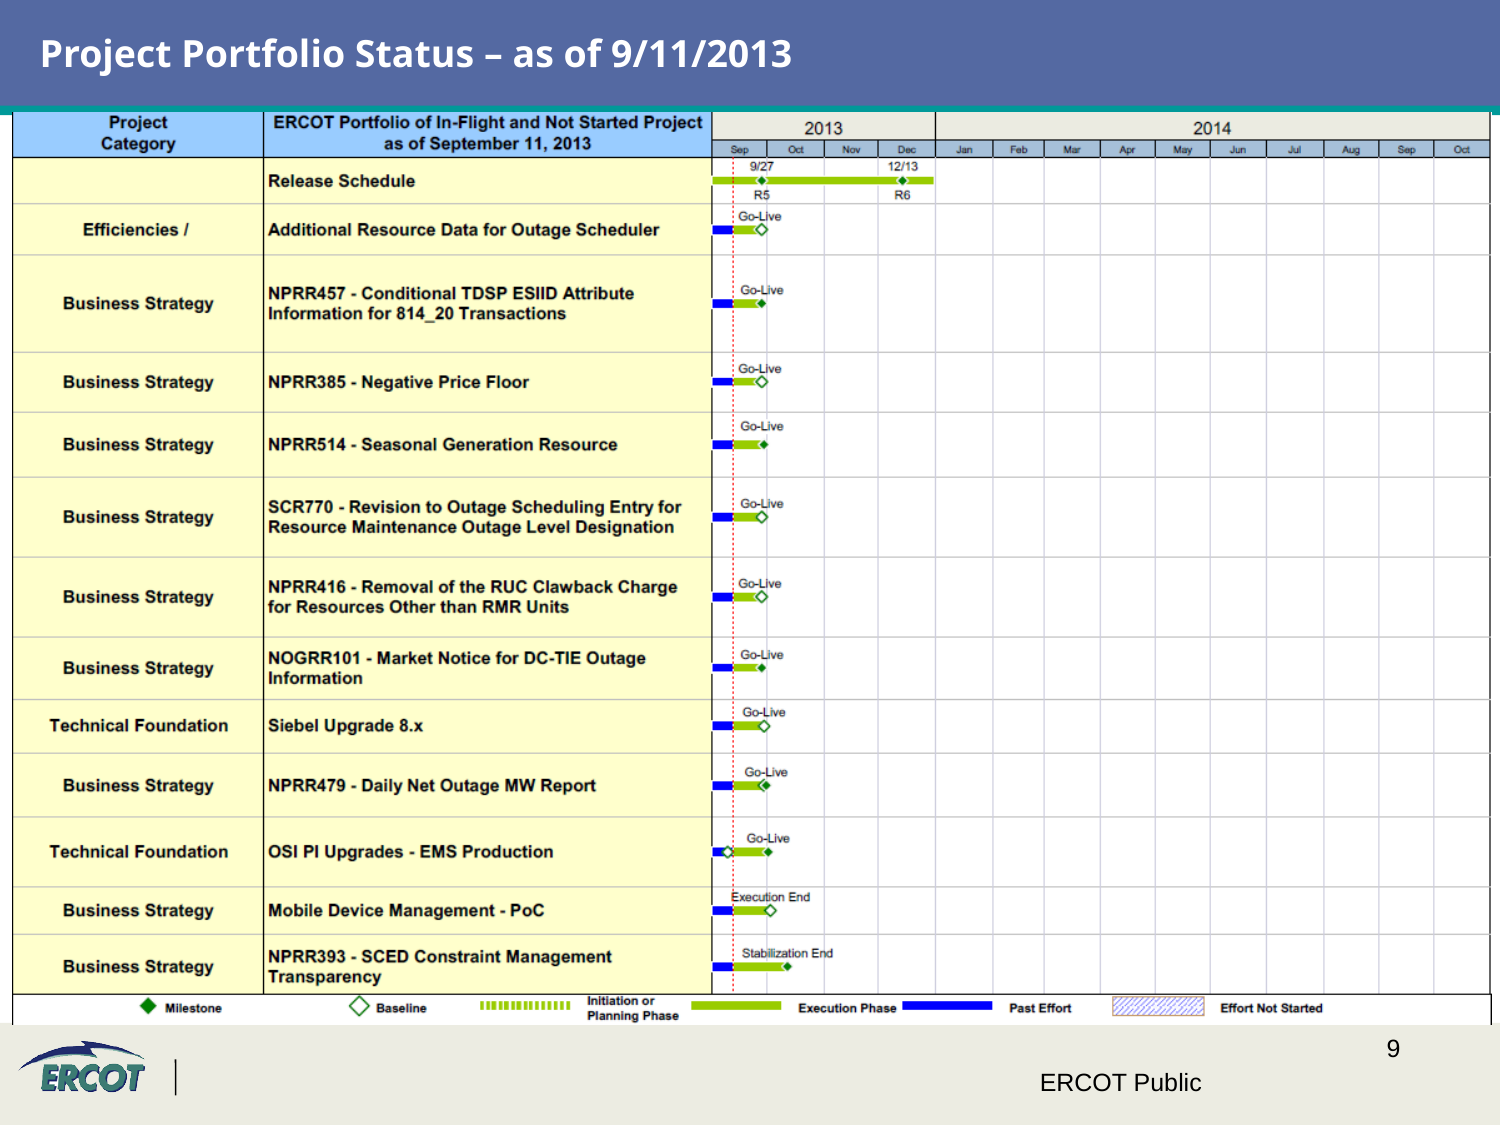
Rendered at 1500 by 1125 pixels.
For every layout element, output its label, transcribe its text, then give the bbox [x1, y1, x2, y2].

picture [10, 1031, 151, 1111]
picture [12, 112, 1492, 1026]
text_box Project Portfolio Status – as of 9/11/2013 [24, 30, 1163, 106]
footer ERCOT Public [1025, 1059, 1438, 1125]
text_box [24, 22, 1450, 85]
